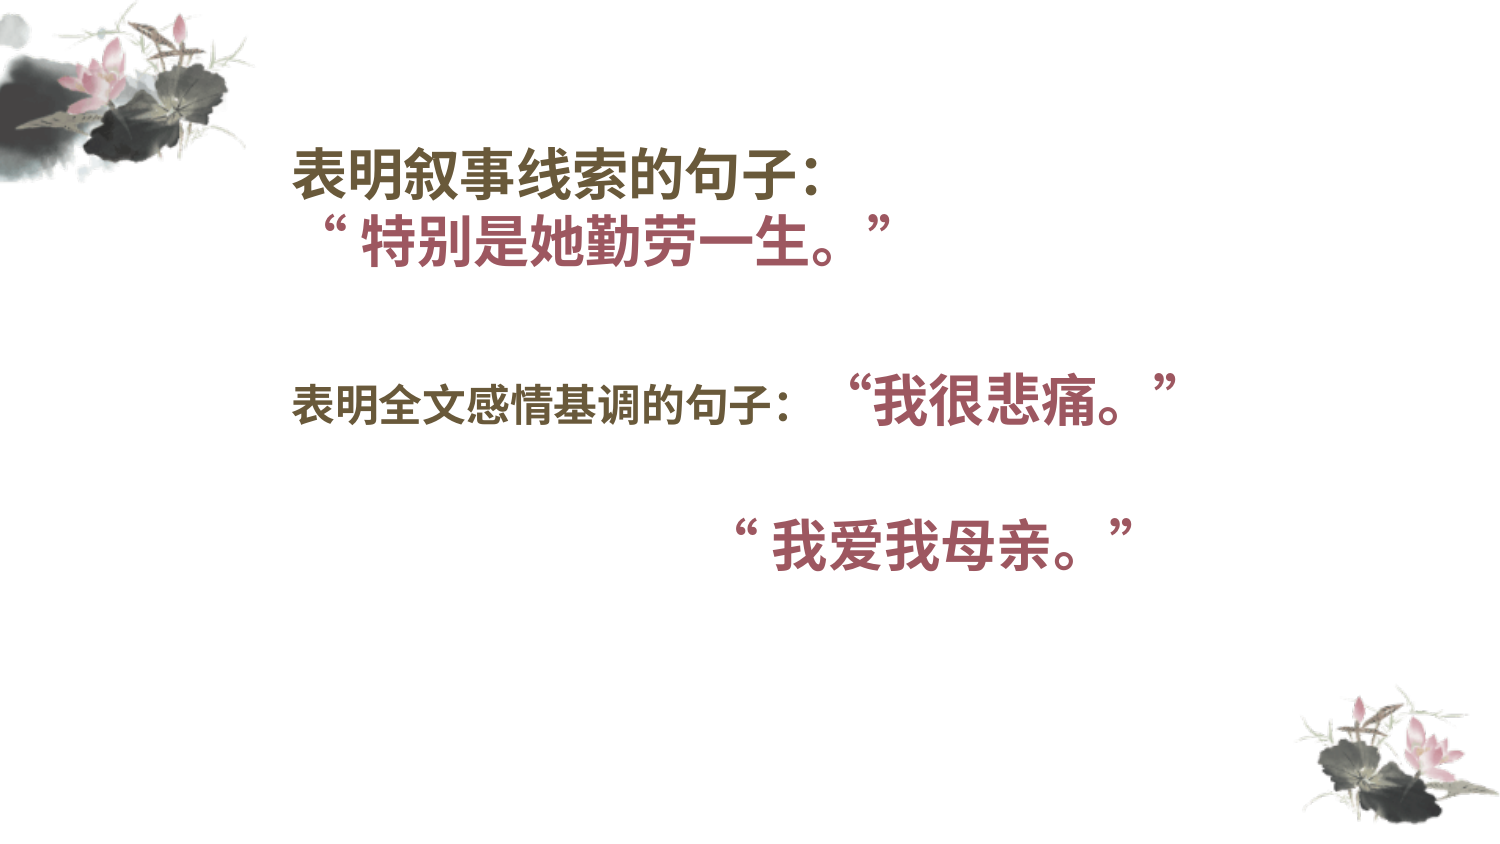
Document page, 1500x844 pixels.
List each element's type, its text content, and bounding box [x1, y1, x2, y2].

picture [0, 0, 291, 184]
text_box 表明叙事线索的句子： “特别是她勤劳一生。” [279, 133, 1220, 280]
text_box 表明全文感情基调的句子：“我很悲痛。” “我爱我母亲。” [280, 359, 1363, 587]
picture [1293, 678, 1500, 844]
